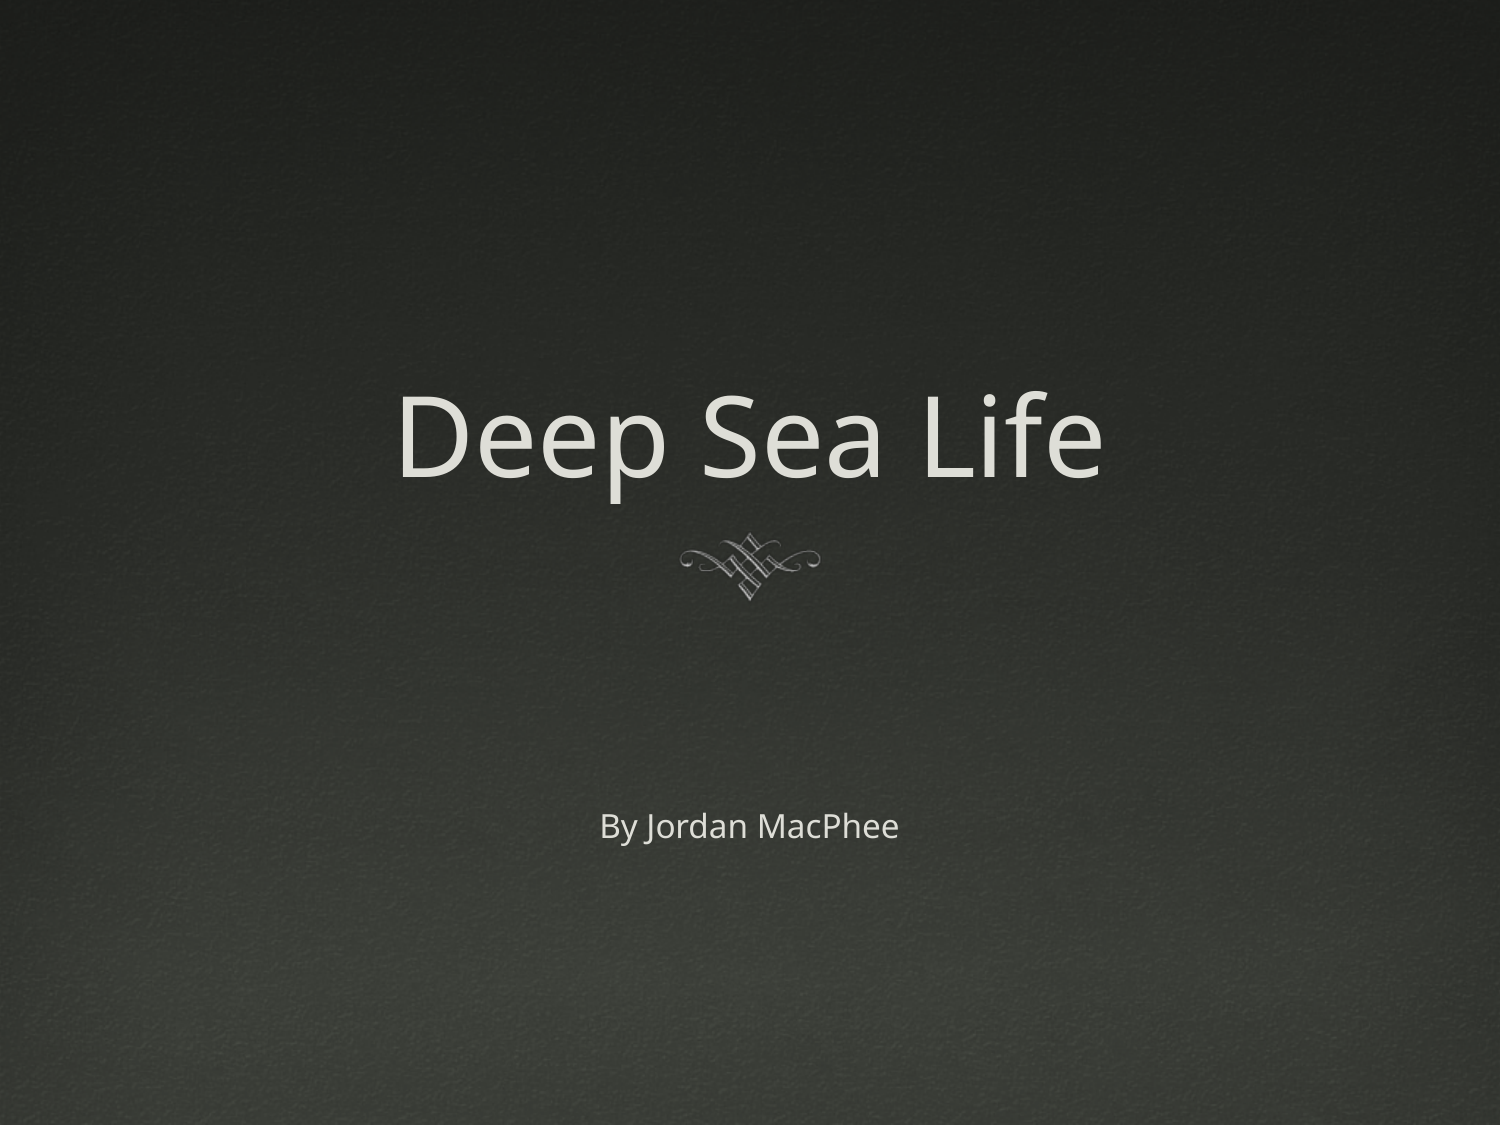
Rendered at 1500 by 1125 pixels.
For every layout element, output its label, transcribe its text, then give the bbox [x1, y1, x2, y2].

picture [657, 508, 843, 627]
title Deep Sea Life [112, 266, 1388, 508]
subtitle By Jordan MacPhee [112, 797, 1388, 1085]
